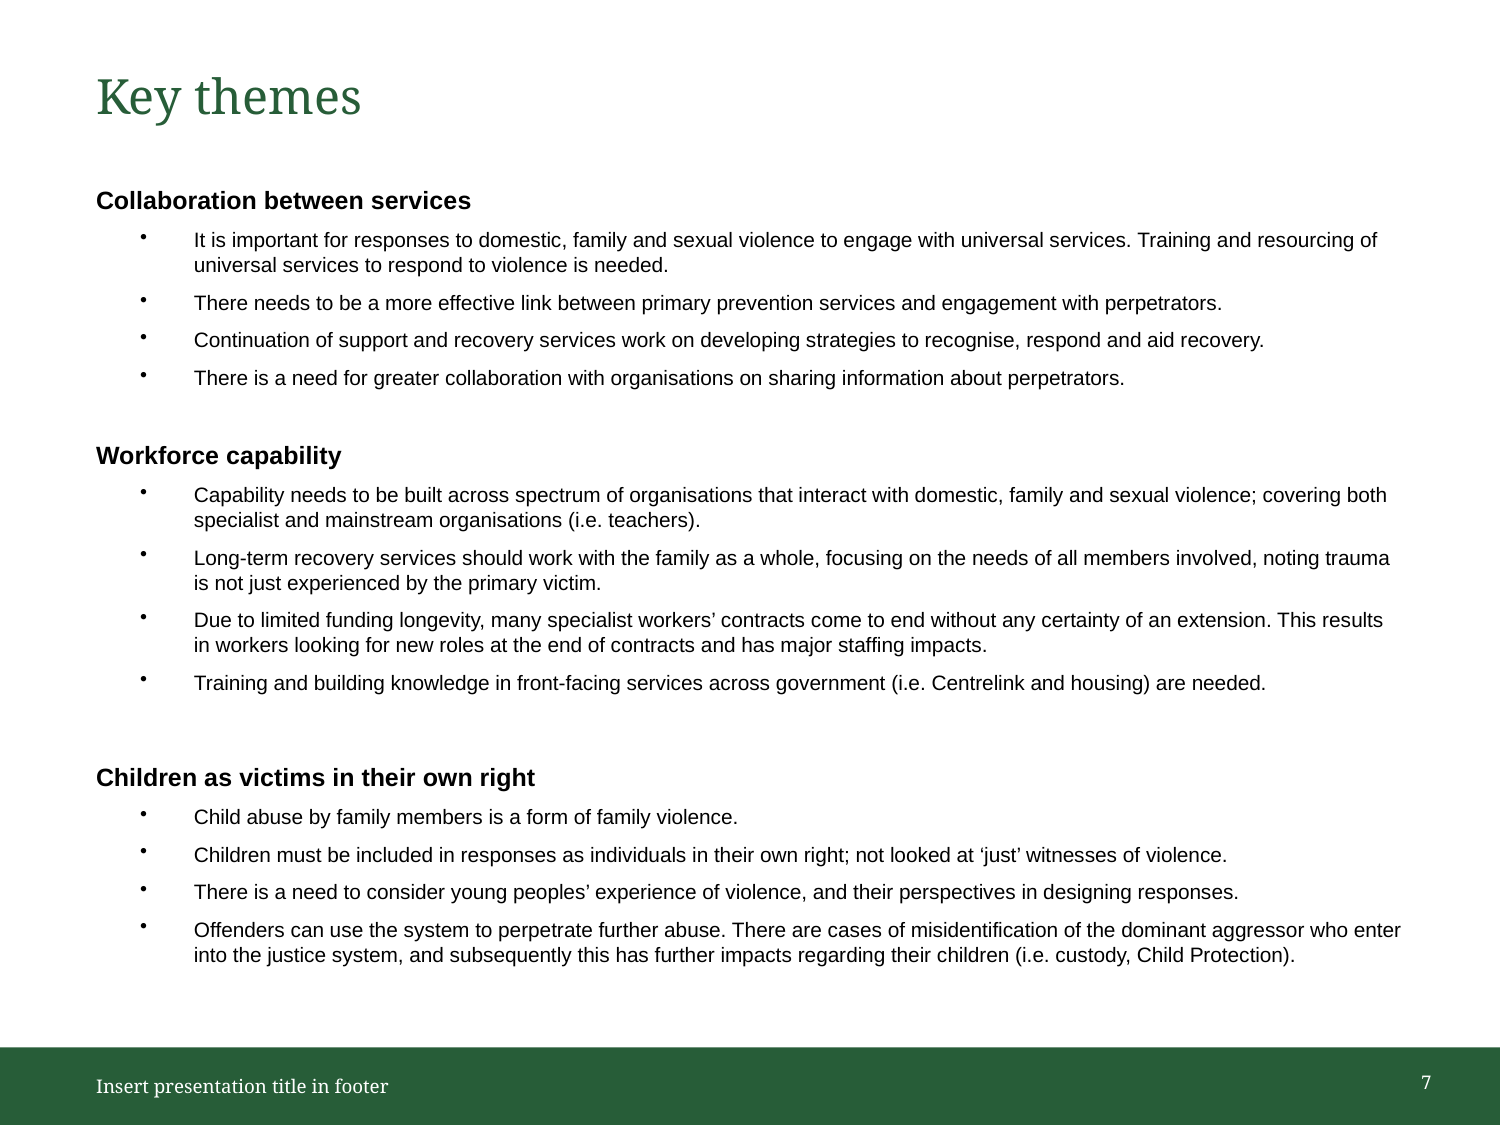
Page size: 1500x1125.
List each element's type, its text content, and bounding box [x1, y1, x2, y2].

text_box Insert presentation title in footer [96, 1074, 1273, 1098]
list Collaboration between services It is important for responses to domestic, family and sexual violence to engage with universal services. Training and resourcing of universal services to respond to violence is needed. There needs to be a more effective link between primary prevention services and engagement with perpetrators. Continuation of support and recovery services work on developing strategies to recognise, respond and aid recovery. There is a need for greater collaboration with organisations on sharing information about perpetrators. Workforce capability Capability needs to be built across spectrum of organisations that interact with domestic, family and sexual violence; covering both specialist and mainstream organisations (i.e. teachers). Long-term recovery services should work with the family as a whole, focusing on the needs of all members involved, noting trauma is not just experienced by the primary victim. Due to limited funding longevity, many specialist workers’ contracts come to end without any certainty of an extension. This results in workers looking for new roles at the end of contracts and has major staffing impacts. Training and building knowledge in front-facing services across government (i.e. Centrelink and housing) are needed. Children as victims in their own right Child abuse by family members is a form of family violence. Children must be included in responses as individuals in their own right; not looked at ‘just’ witnesses of violence. There is a need to consider young peoples’ experience of violence, and their perspectives in designing responses. Offenders can use the system to perpetrate further abuse. There are cases of misidentification of the dominant aggressor who enter into the justice system, and subsequently this has further impacts regarding their children (i.e. custody, Child Protection). [95, 184, 1405, 1006]
title Key themes [95, 76, 1405, 133]
slide_number 7 [1409, 1072, 1433, 1095]
